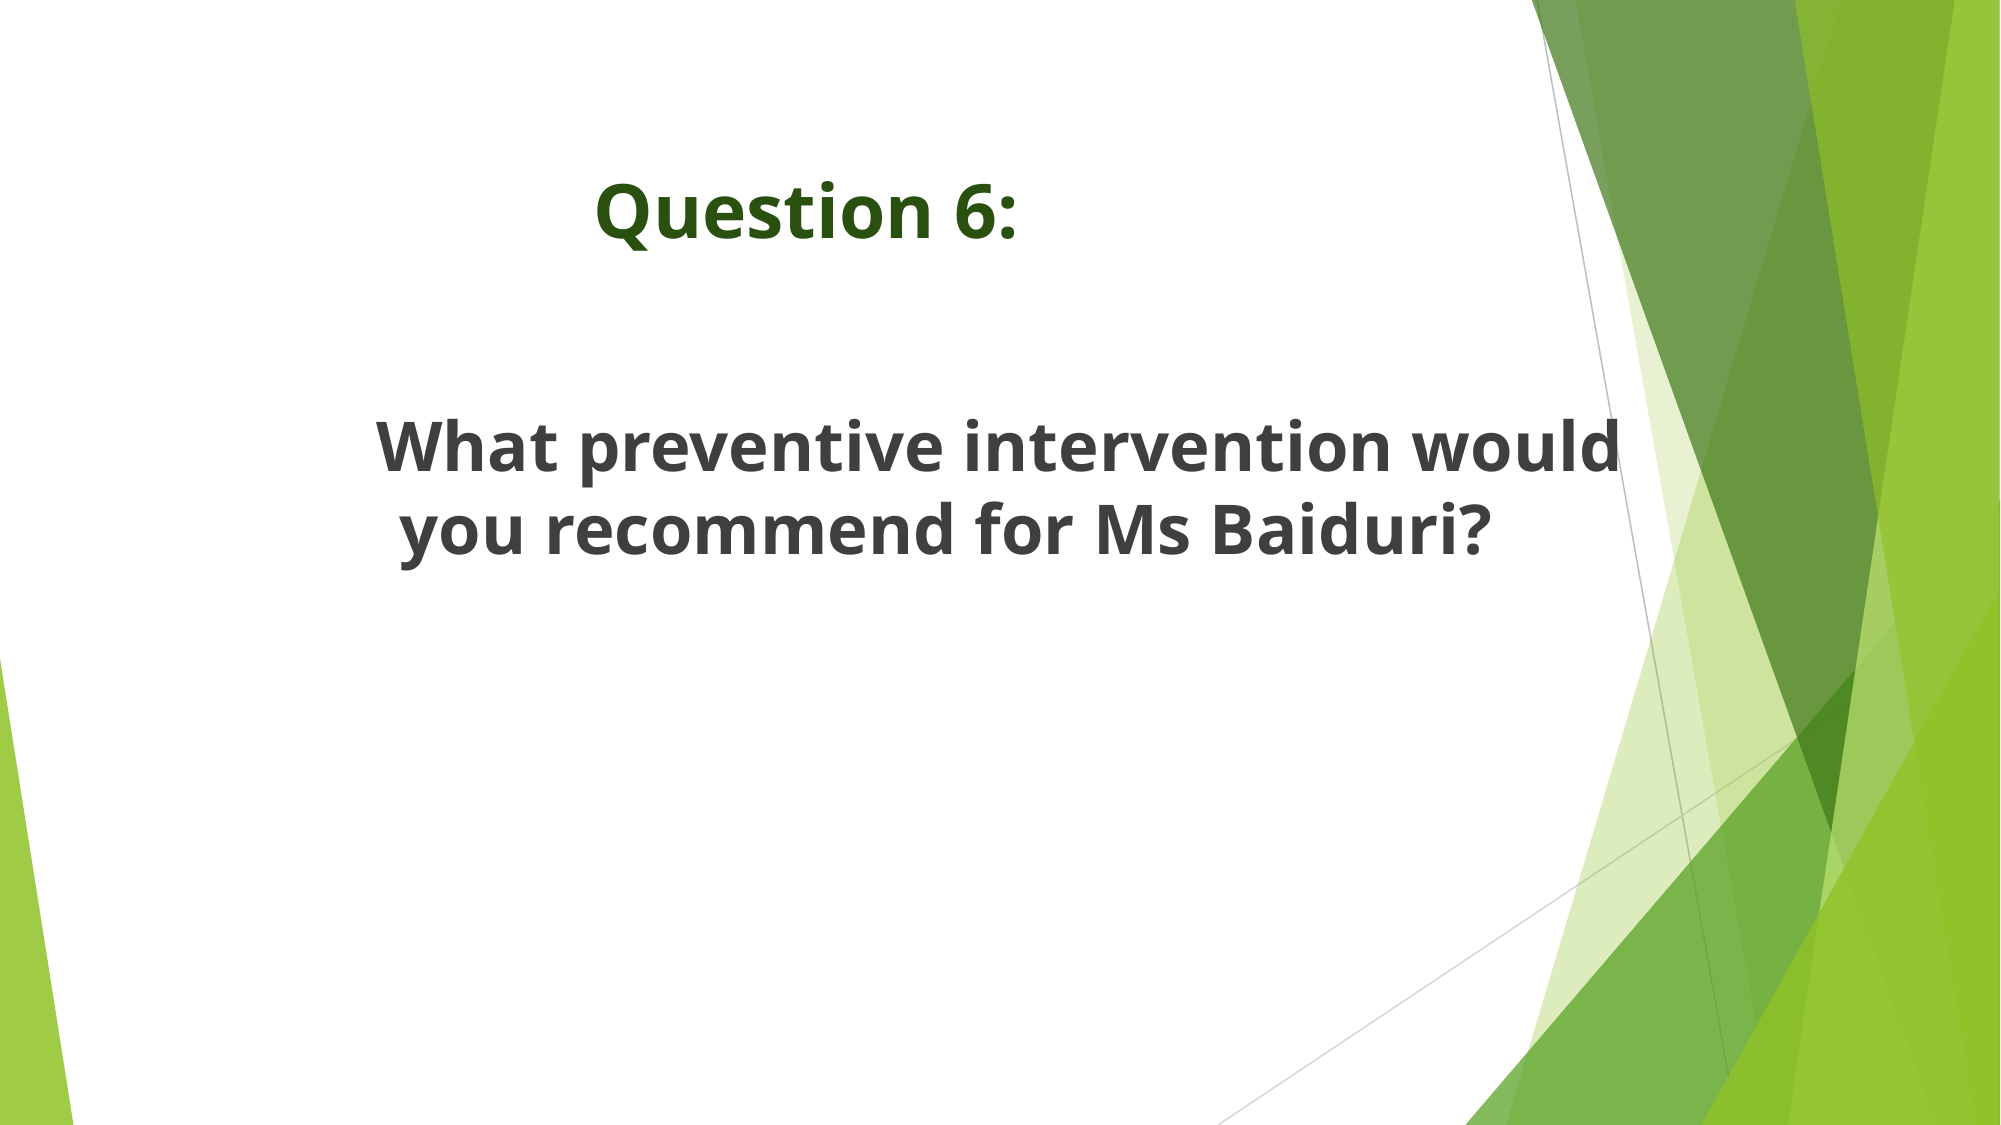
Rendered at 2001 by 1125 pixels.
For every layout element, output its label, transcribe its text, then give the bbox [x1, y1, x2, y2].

title Question 6: [111, 99, 1522, 317]
list What preventive intervention would you recommend for Ms Baiduri? [324, 395, 1675, 1005]
